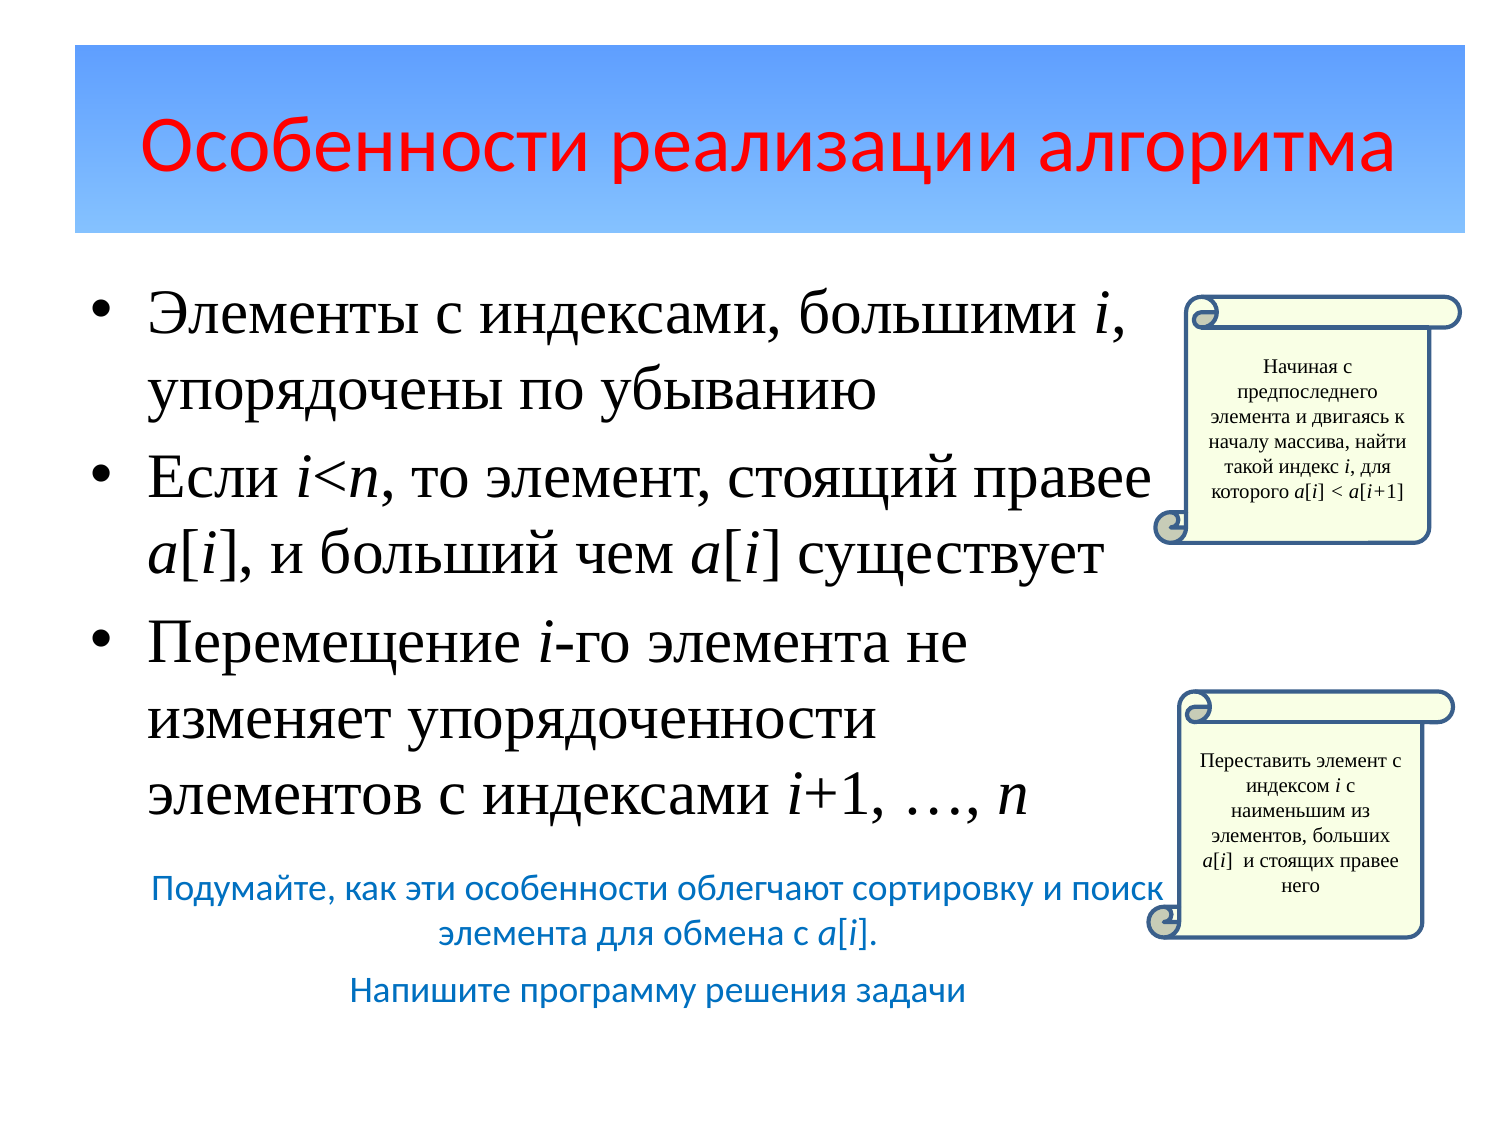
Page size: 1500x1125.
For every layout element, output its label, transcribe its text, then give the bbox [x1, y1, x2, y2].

list Элементы с индексами, большими i, упорядочены по убыванию Если i<n, то элемент, стоящий правее a[i], и больший чем a[i] существует Перемещение i-го элемента не изменяет упорядоченности элементов с индексами i+1, …, n Подумайте, как эти особенности облегчают сортировку и поиск элемента для обмена с a[i]. Напишите программу решения задачи [75, 262, 1184, 1032]
text_box Начиная с предпоследнего элемента и двигаясь к началу массива, найти такой индекс i, для которого a[i] < a[i+1] [1153, 294, 1463, 545]
title Особенности реализации алгоритма [75, 45, 1465, 233]
text_box Переставить элемент с индексом i с наименьшим из элементов, больших a[i] и стоящих правее него [1146, 689, 1456, 940]
